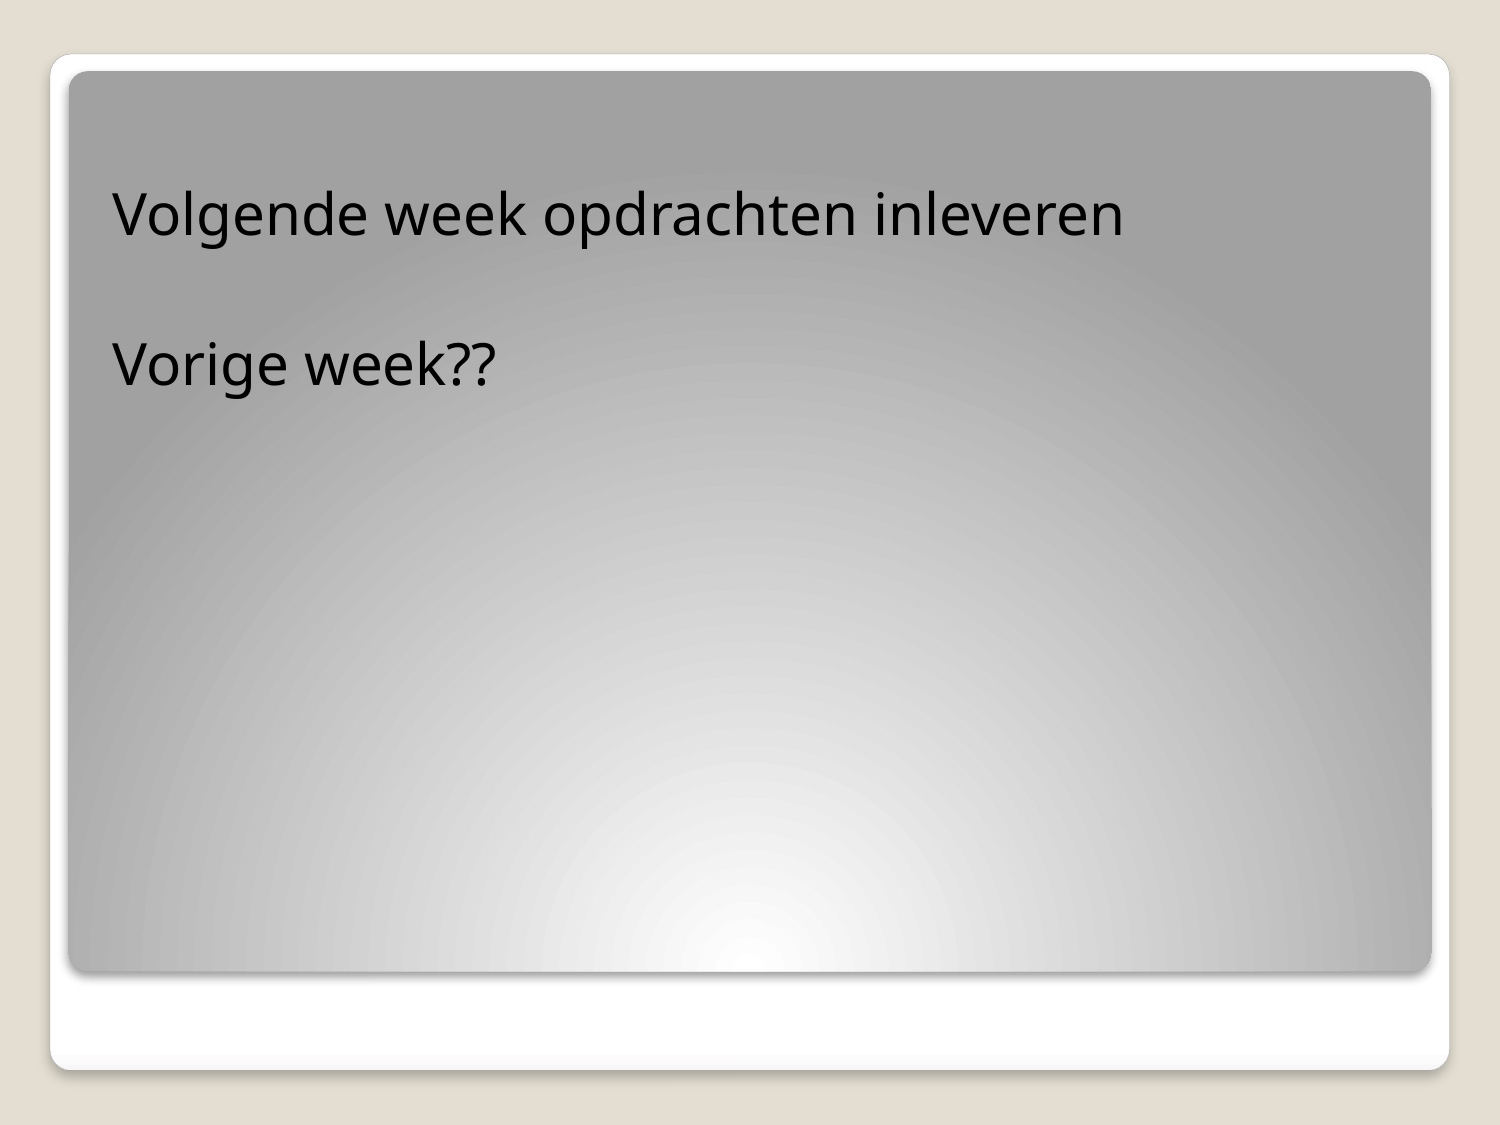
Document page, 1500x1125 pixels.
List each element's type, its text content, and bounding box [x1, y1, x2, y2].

list Volgende week opdrachten inleveren Vorige week?? [82, 86, 1425, 774]
